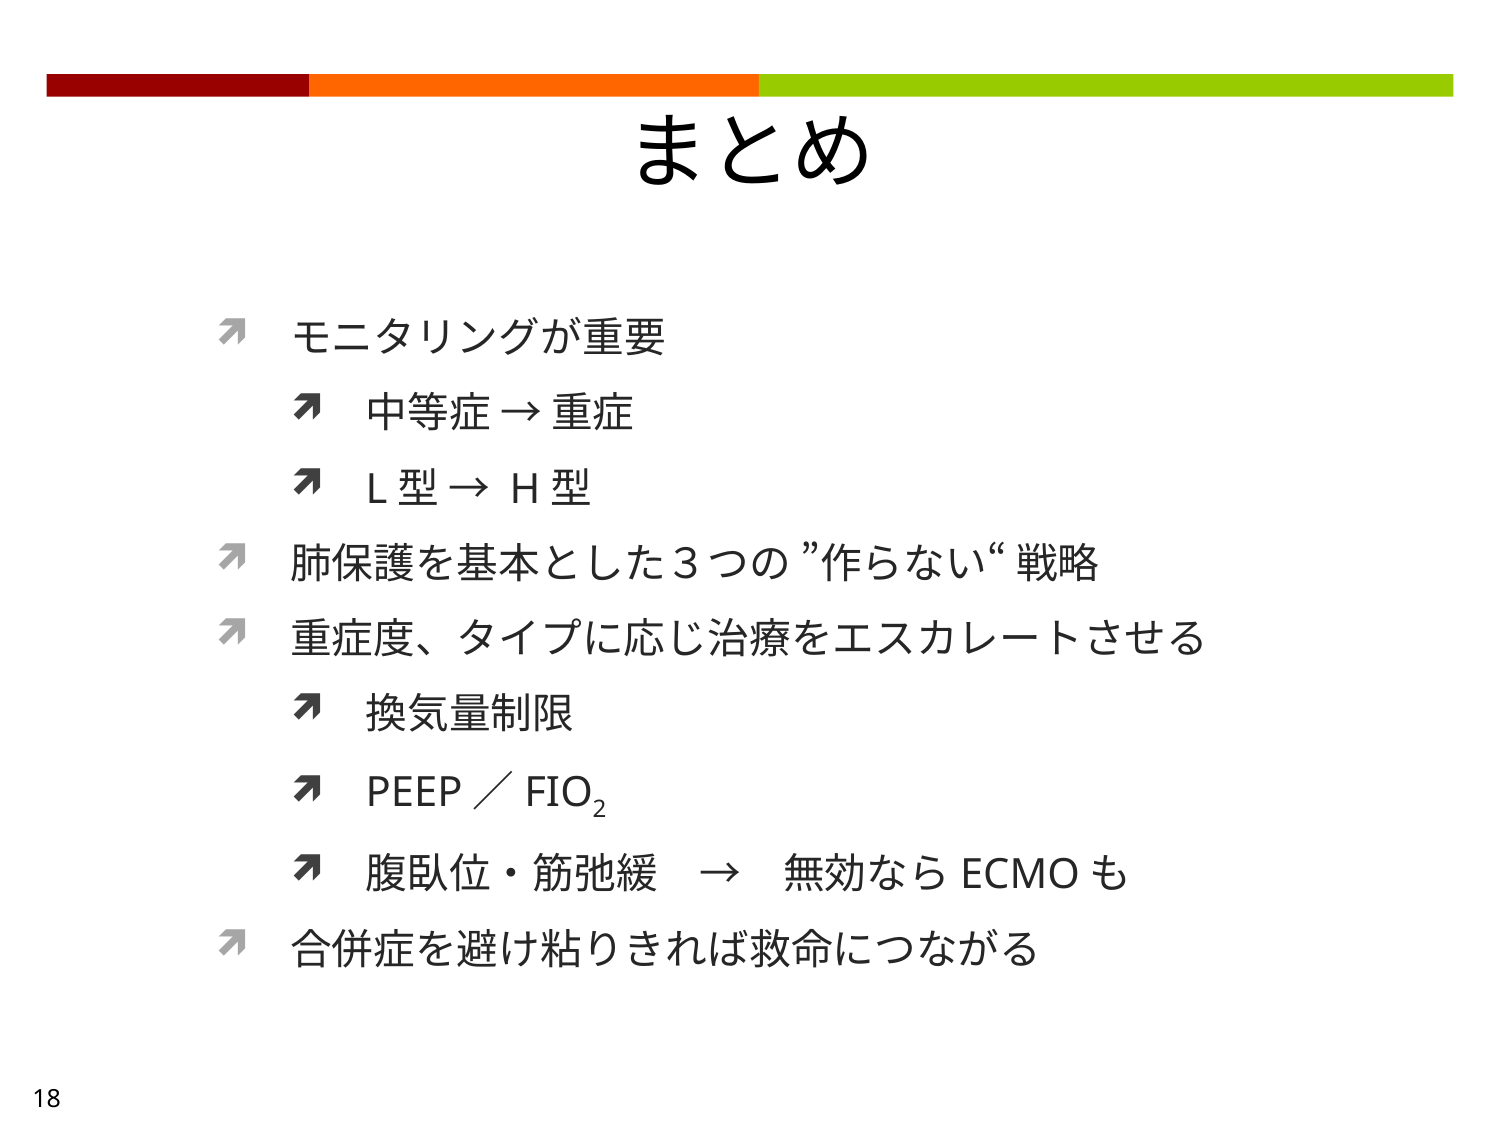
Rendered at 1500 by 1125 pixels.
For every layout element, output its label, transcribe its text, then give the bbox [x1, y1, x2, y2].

text_box 18 [0, 1074, 94, 1125]
title まとめ [46, 46, 1454, 206]
list モニタリングが重要 中等症 → 重症 L型 → H型 肺保護を基本とした３つの ”作らない“ 戦略 重症度、タイプに応じ治療をエスカレートさせる 換気量制限 PEEP／FIO2 腹臥位・筋弛緩 → 無効ならECMOも 合併症を避け粘りきれば救命につながる [200, 278, 1363, 1026]
